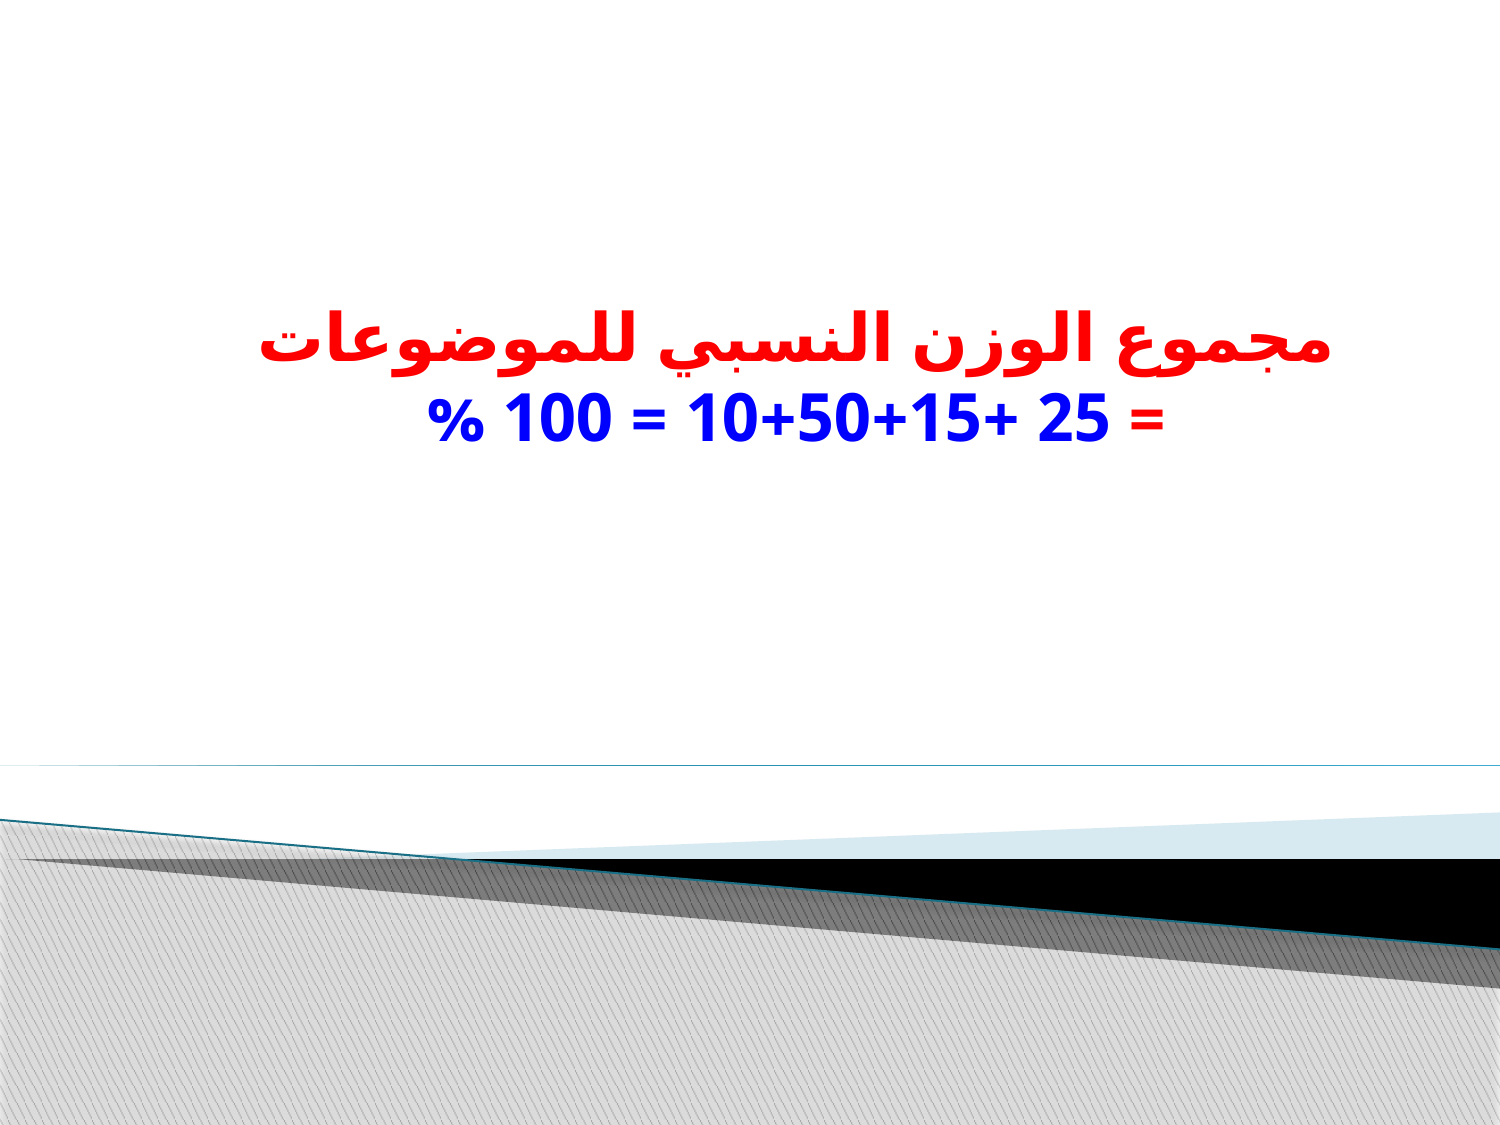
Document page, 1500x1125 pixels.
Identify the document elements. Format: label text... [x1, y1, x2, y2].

picture [5, 859, 1500, 989]
text_box مجموع الوزن النسبي للموضوعات = 25 +15+50+10 = 100 % [224, 287, 1368, 463]
